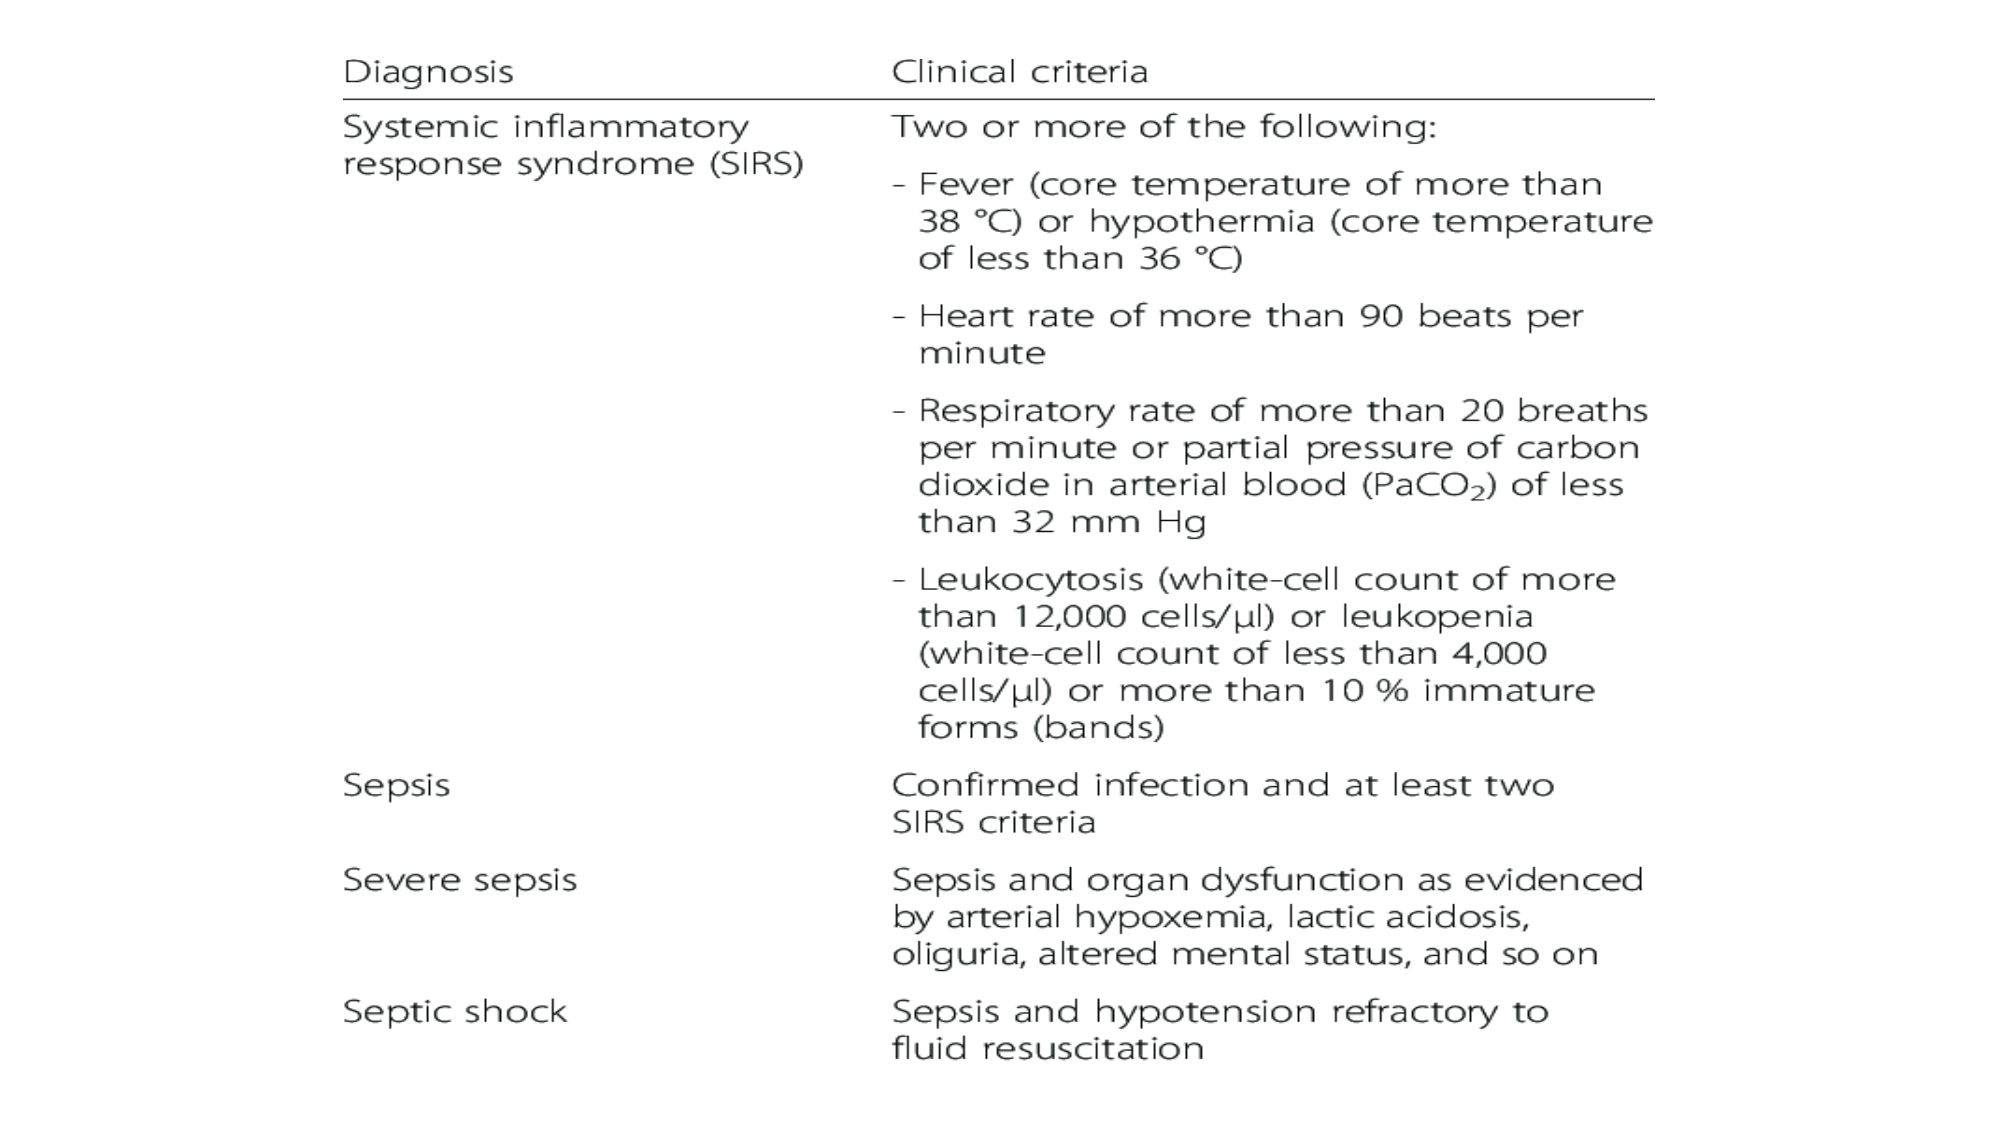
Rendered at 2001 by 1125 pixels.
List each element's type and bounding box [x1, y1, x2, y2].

list [343, 59, 1655, 1066]
